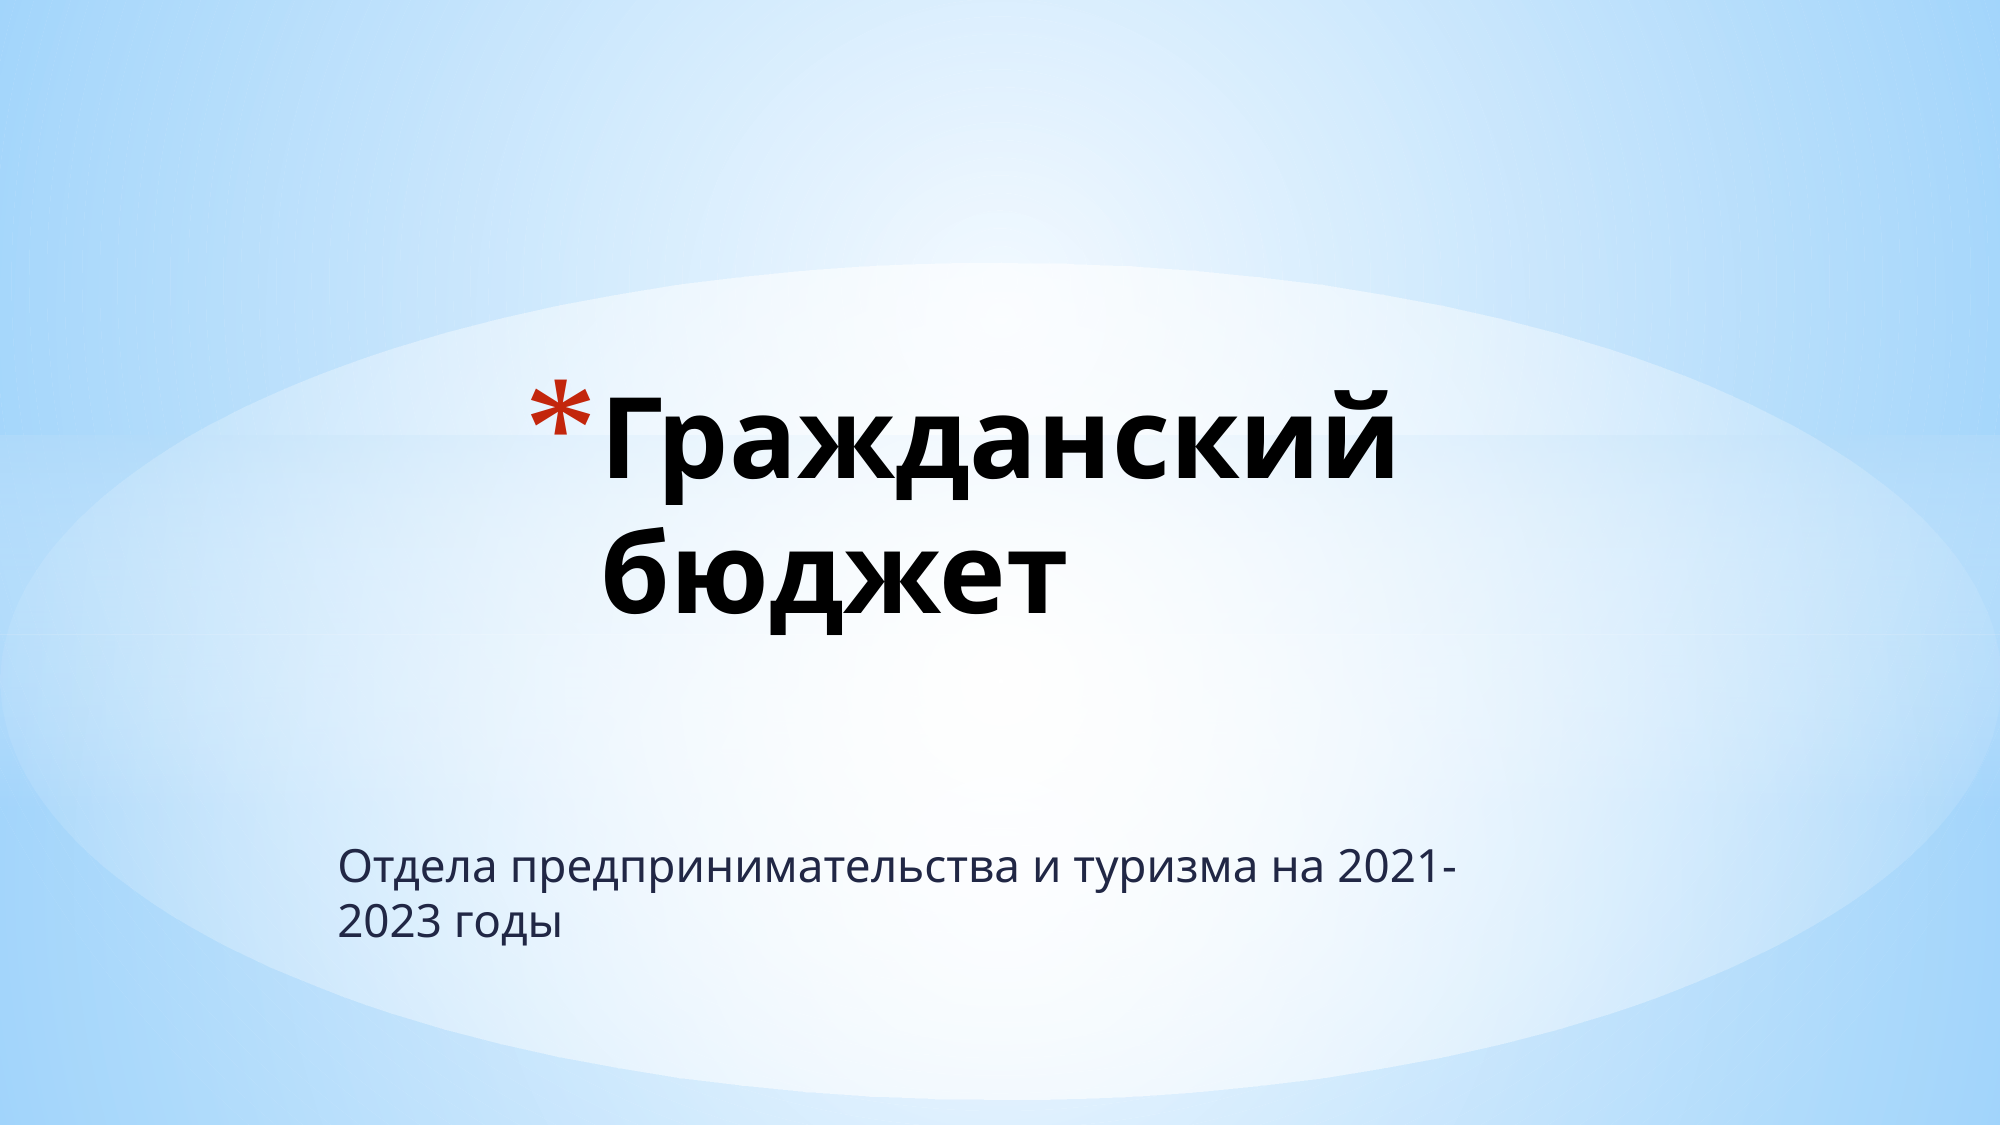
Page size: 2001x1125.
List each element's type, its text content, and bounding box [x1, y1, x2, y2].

subtitle Отдела предпринимательства и туризма на 2021-2023 годы [322, 828, 1556, 974]
title Гражданский бюджет [480, 358, 1887, 586]
